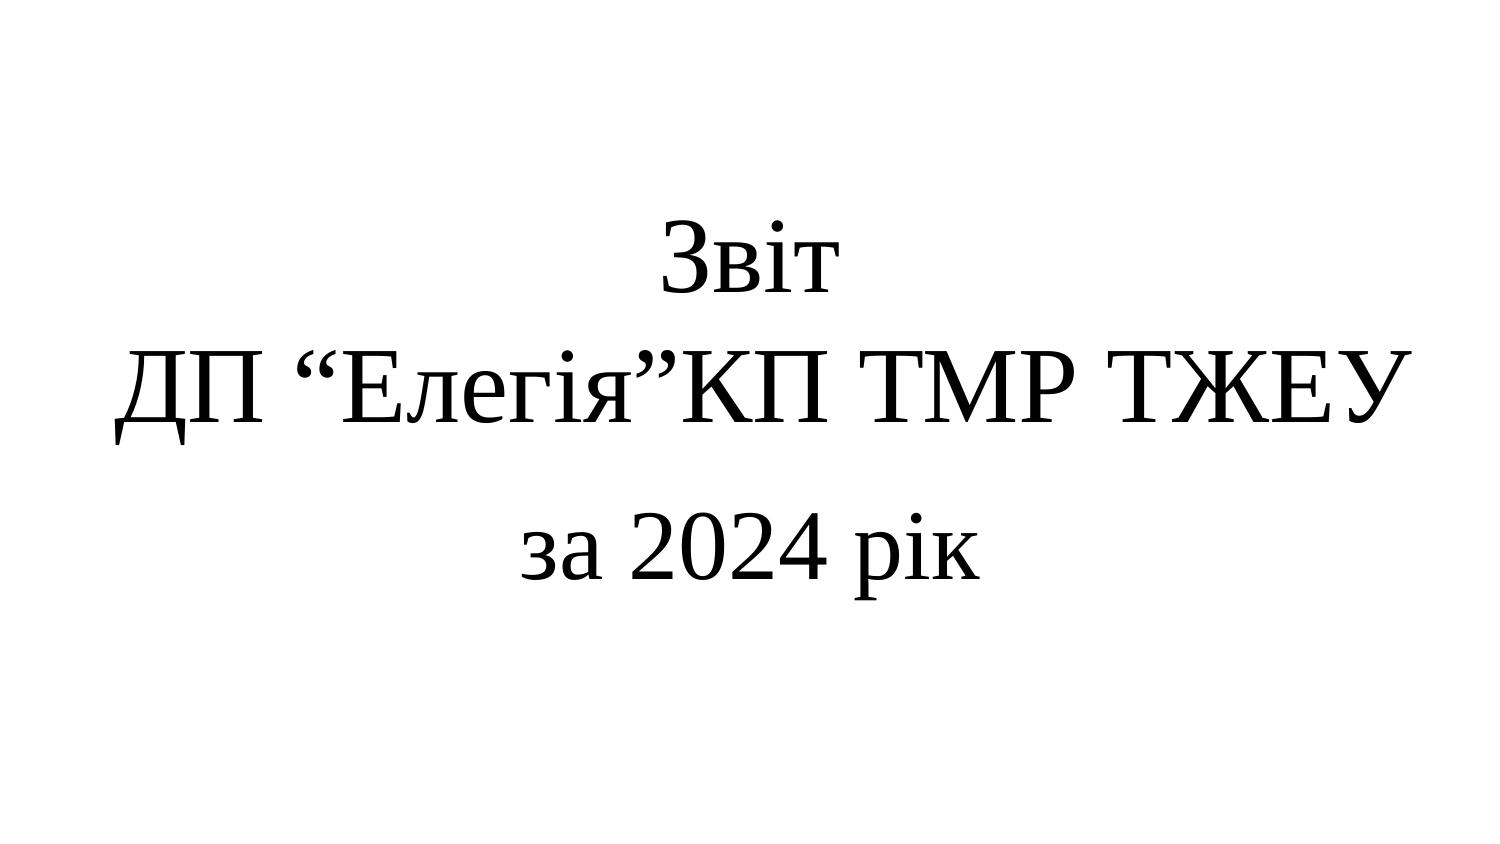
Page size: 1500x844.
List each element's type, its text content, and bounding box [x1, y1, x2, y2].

title Звіт ДП “Елегія”КП ТМР ТЖЕУ [51, 122, 1449, 459]
subtitle за 2024 рік [51, 464, 1449, 595]
